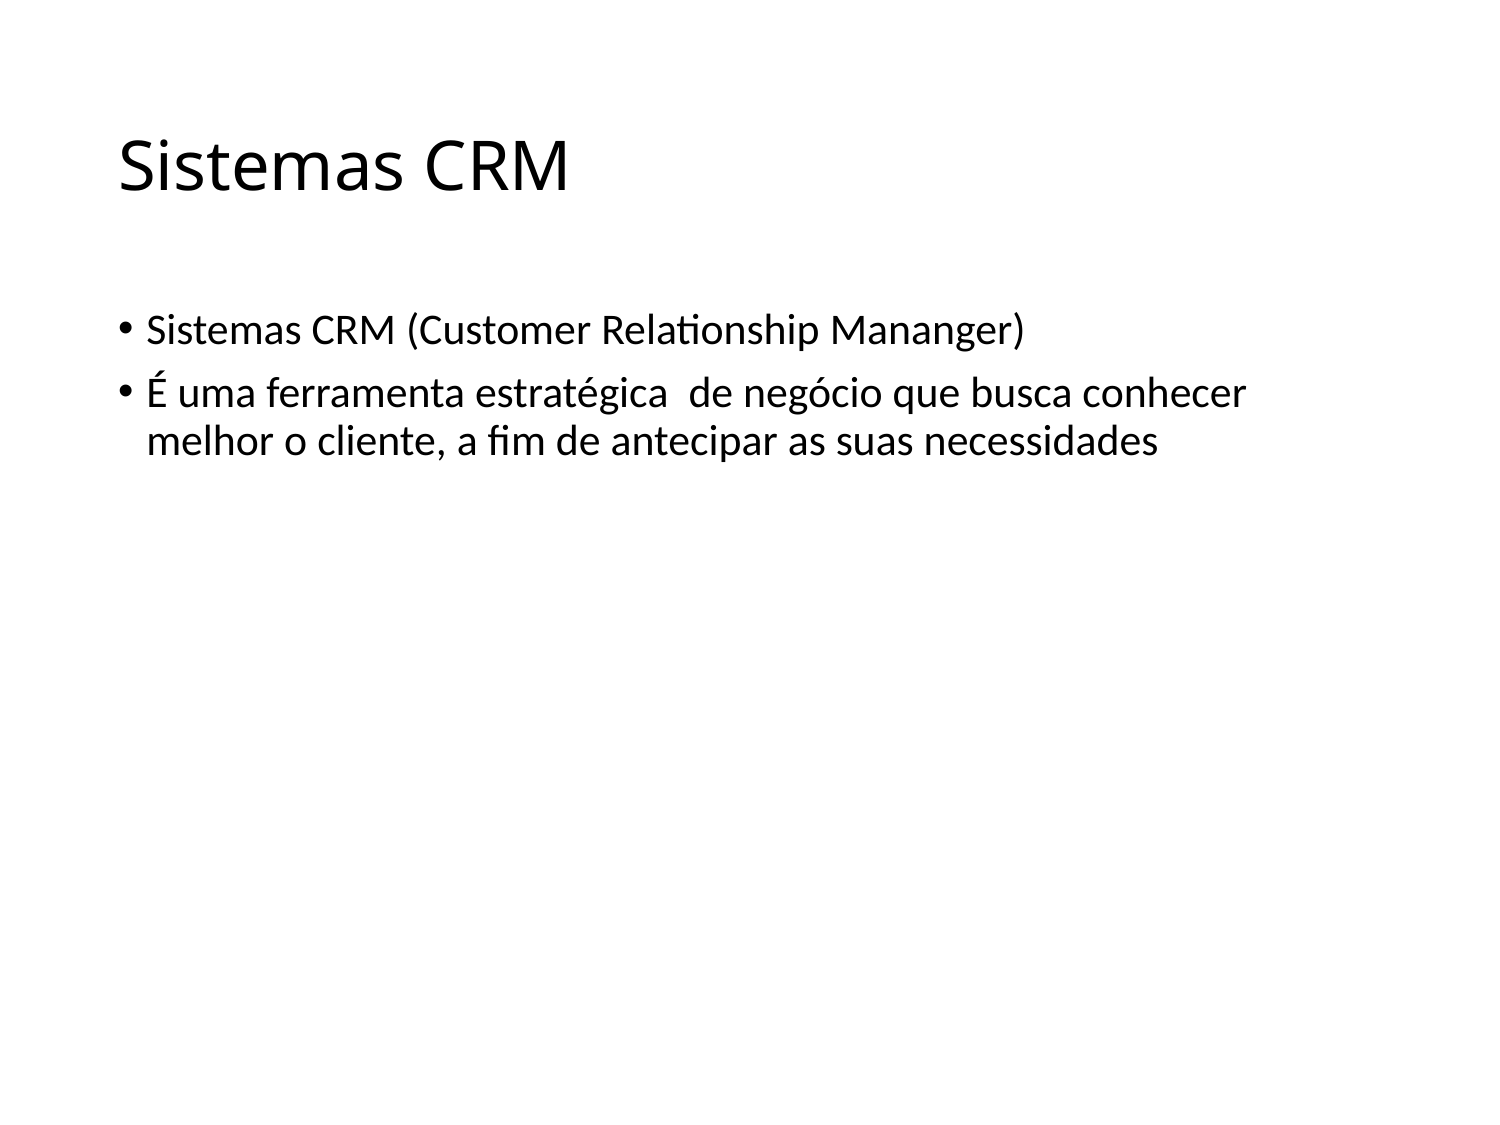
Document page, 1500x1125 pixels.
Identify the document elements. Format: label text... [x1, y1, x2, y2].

list Sistemas CRM (Customer Relationship Mananger) É uma ferramenta estratégica de negócio que busca conhecer melhor o cliente, a fim de antecipar as suas necessidades [103, 299, 1397, 1014]
title Sistemas CRM [103, 59, 1397, 278]
